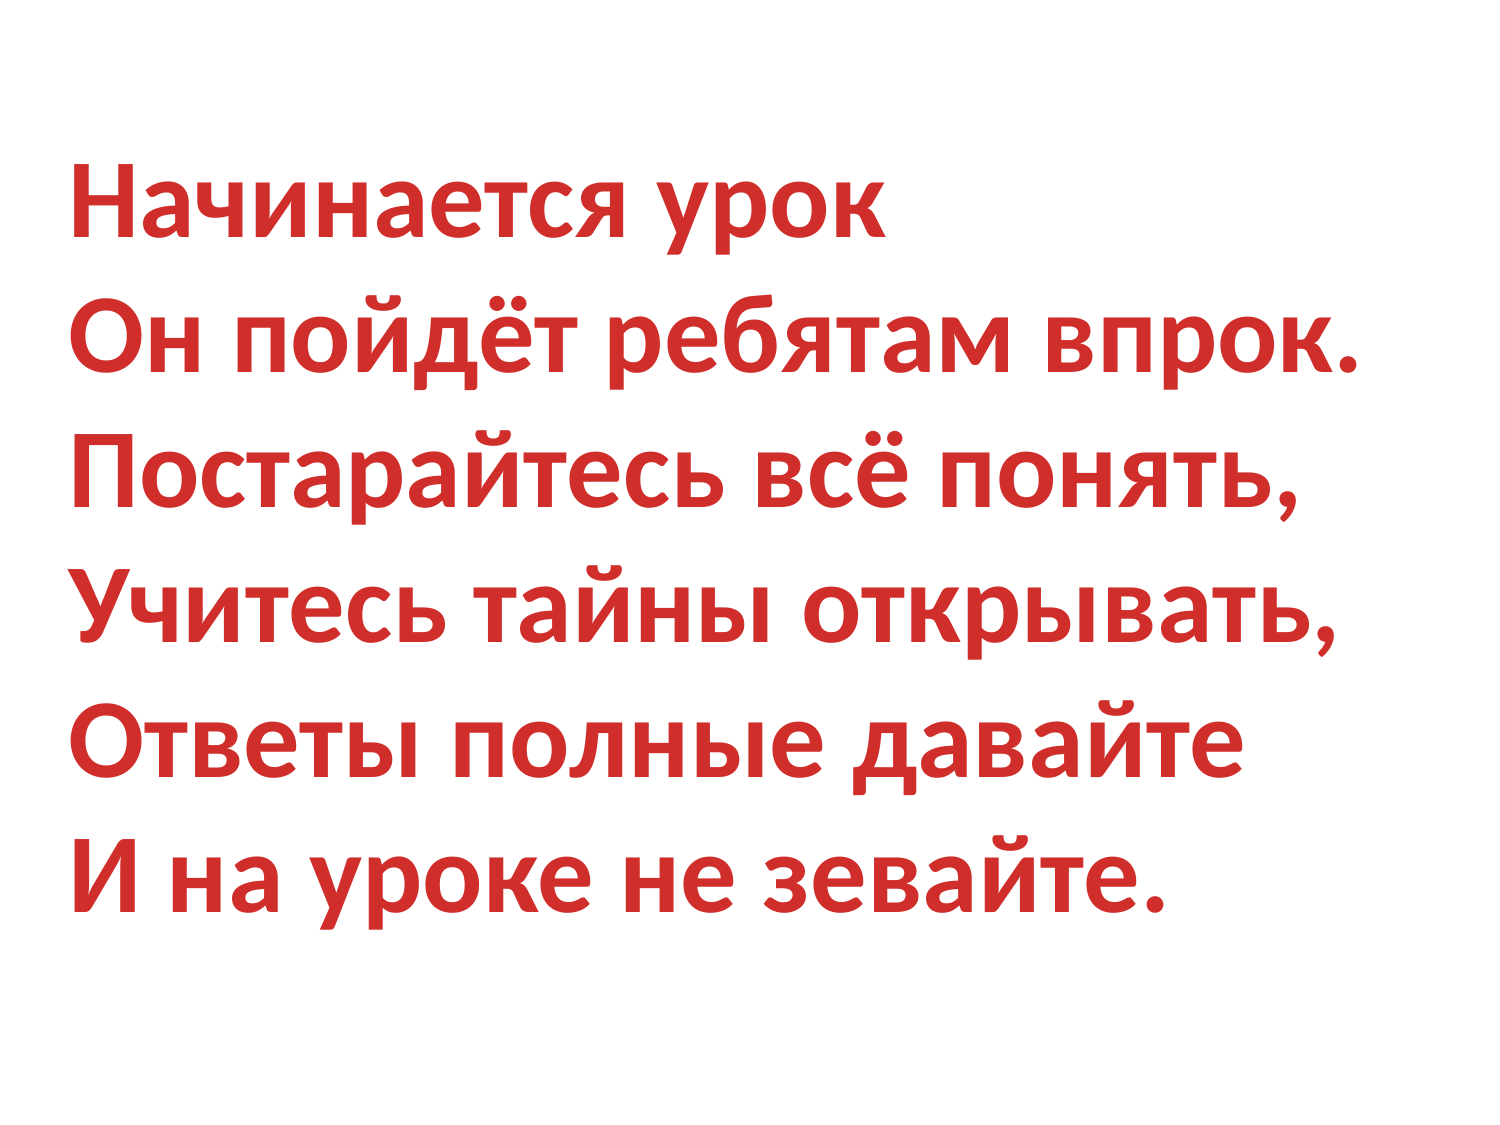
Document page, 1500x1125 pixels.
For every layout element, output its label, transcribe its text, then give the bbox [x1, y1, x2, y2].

text_box Начинается урок Он пойдёт ребятам впрок. Постарайтесь всё понять, Учитесь тайны открывать, Ответы полные давайте И на уроке не зевайте. [53, 117, 1380, 943]
